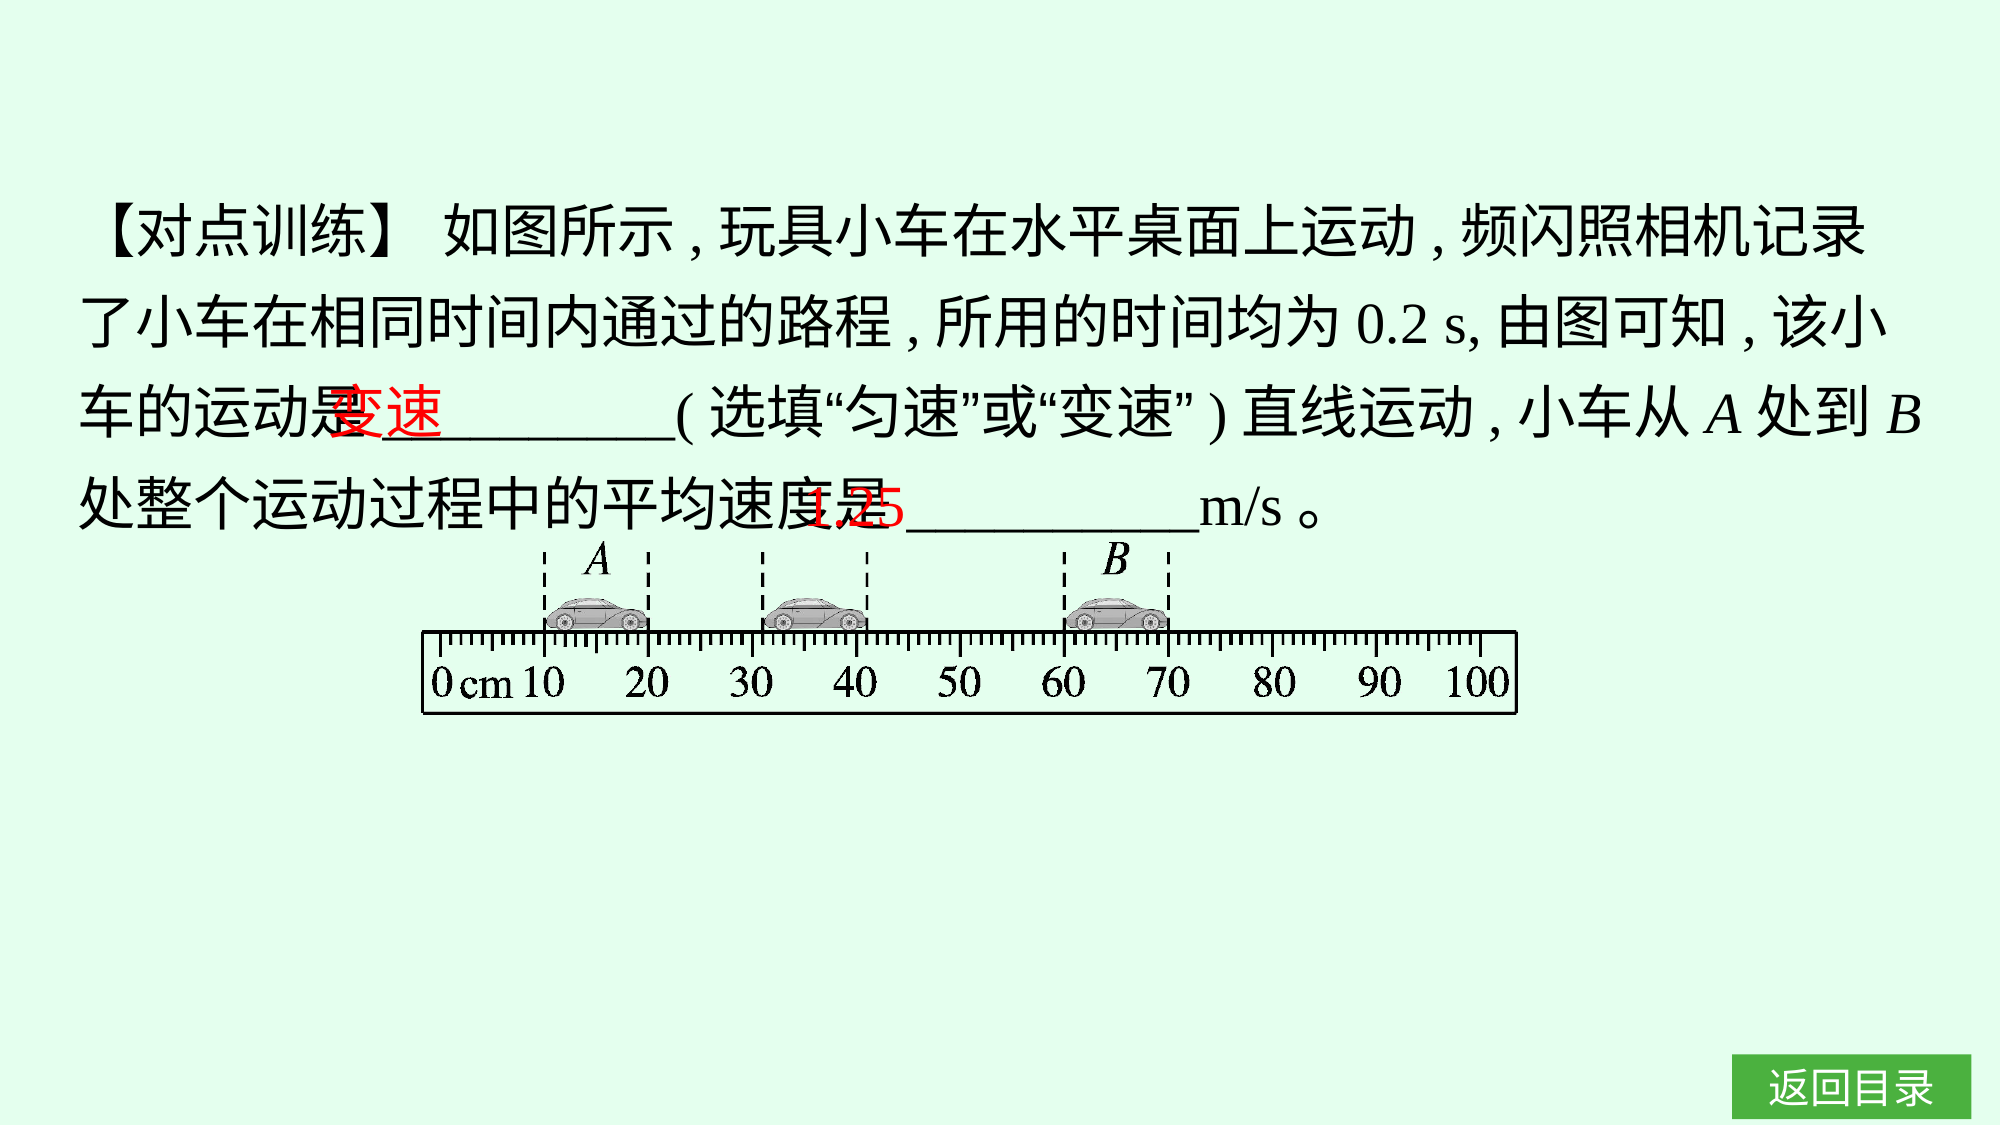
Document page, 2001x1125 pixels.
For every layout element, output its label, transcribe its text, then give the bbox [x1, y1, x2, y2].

text_box 变速 [312, 346, 472, 453]
text_box 【对点训练】 如图所示,玩具小车在水平桌面上运动,频闪照相机记录了小车在相同时间内通过的路程,所用的时间均为0.2 s,由图可知,该小车的运动是__________(选填“匀速”或“变速”)直线运动,小车从A处到B处整个运动过程中的平均速度是__________m/s。 [62, 165, 1938, 544]
picture [418, 538, 1522, 717]
text_box 1.25 [789, 439, 921, 538]
